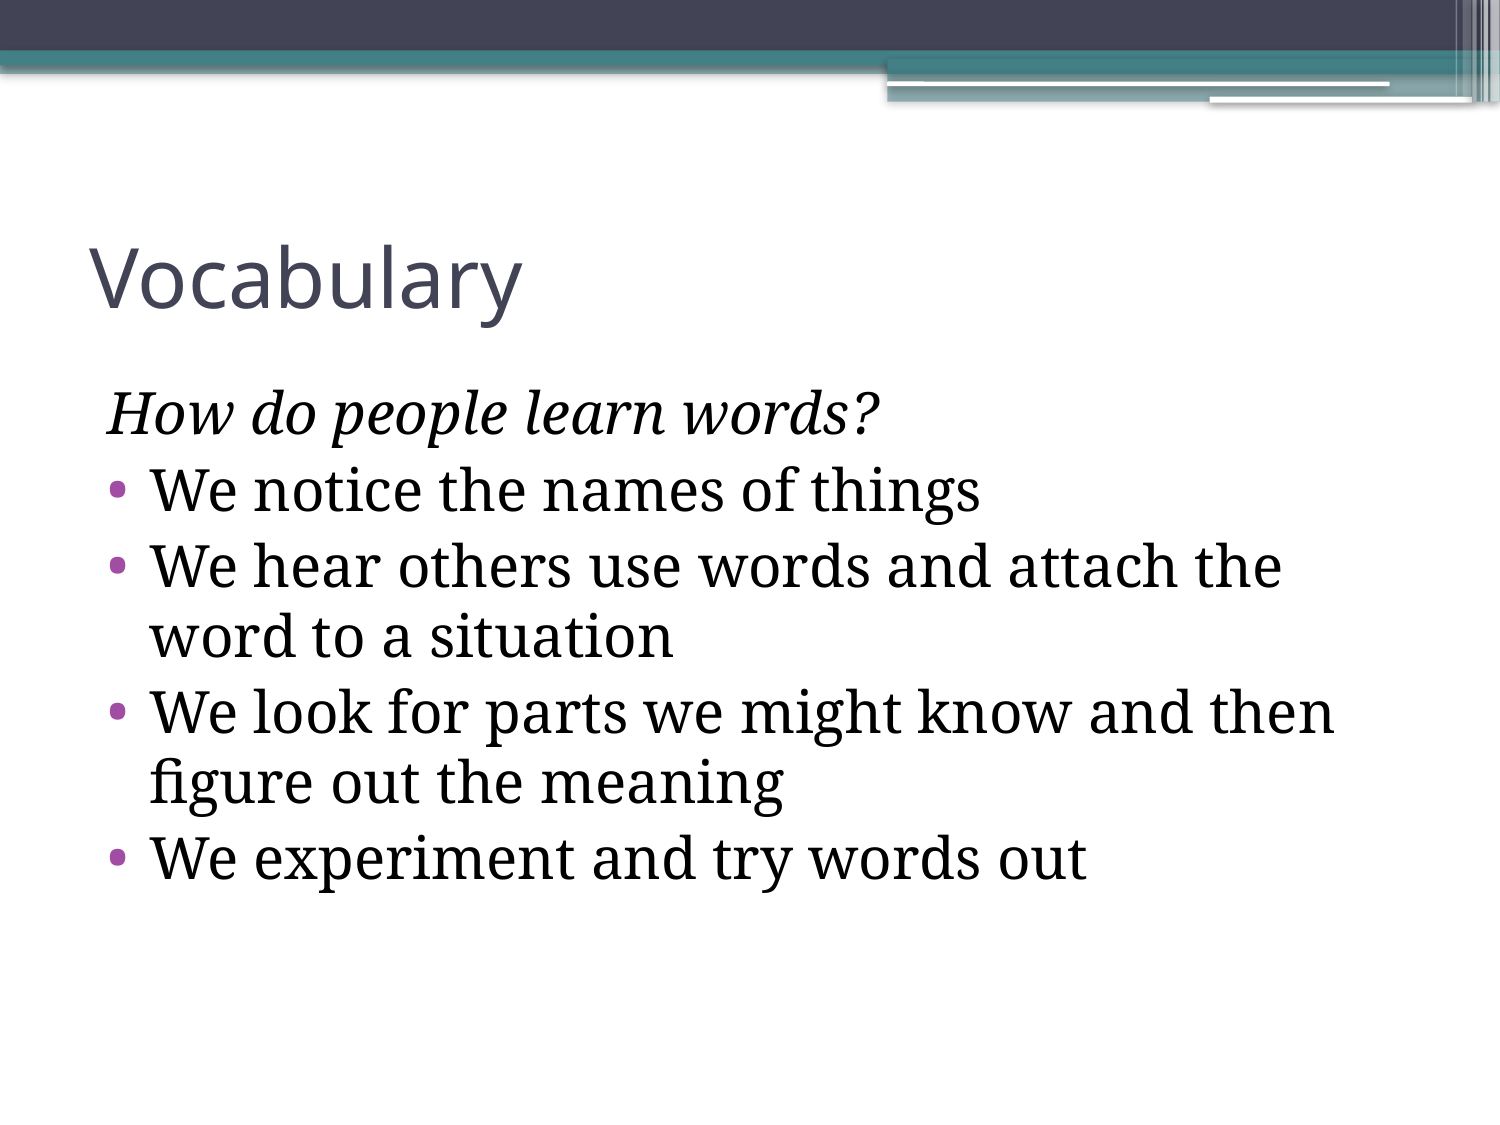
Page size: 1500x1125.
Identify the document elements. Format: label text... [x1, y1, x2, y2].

list How do people learn words? We notice the names of things We hear others use words and attach the word to a situation We look for parts we might know and then figure out the meaning We experiment and try words out [75, 368, 1425, 1079]
title Vocabulary [75, 187, 1425, 363]
